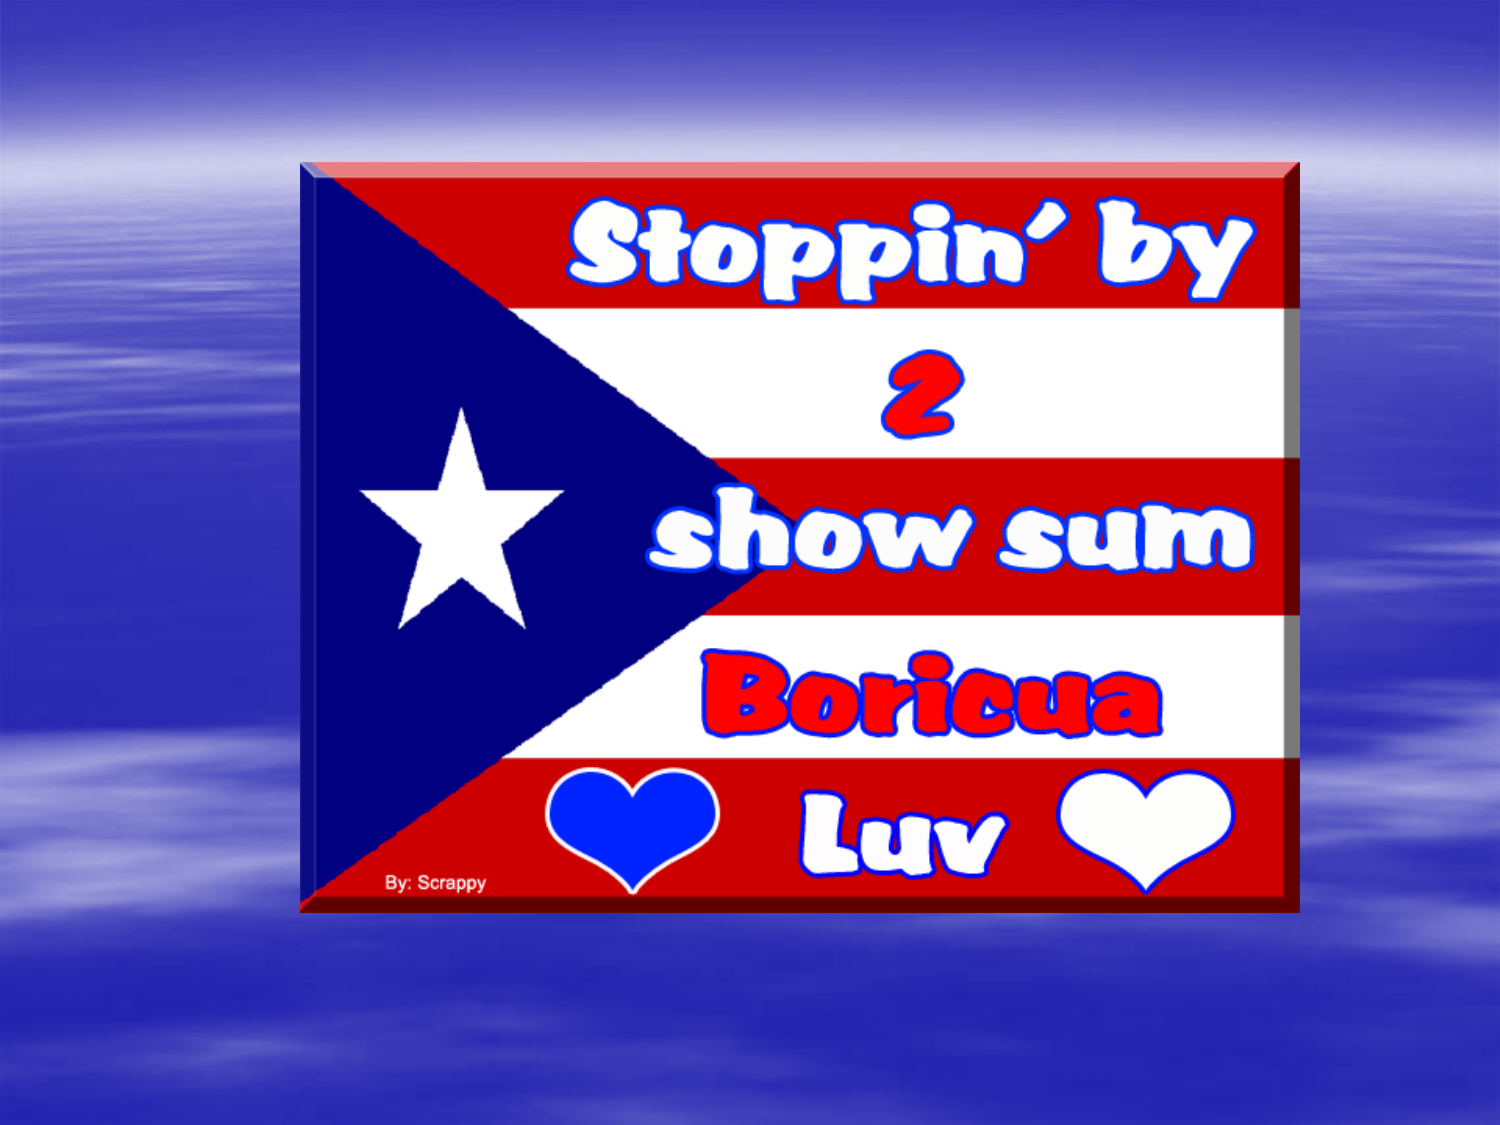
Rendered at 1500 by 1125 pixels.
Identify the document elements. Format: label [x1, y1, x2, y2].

picture [299, 162, 1301, 913]
